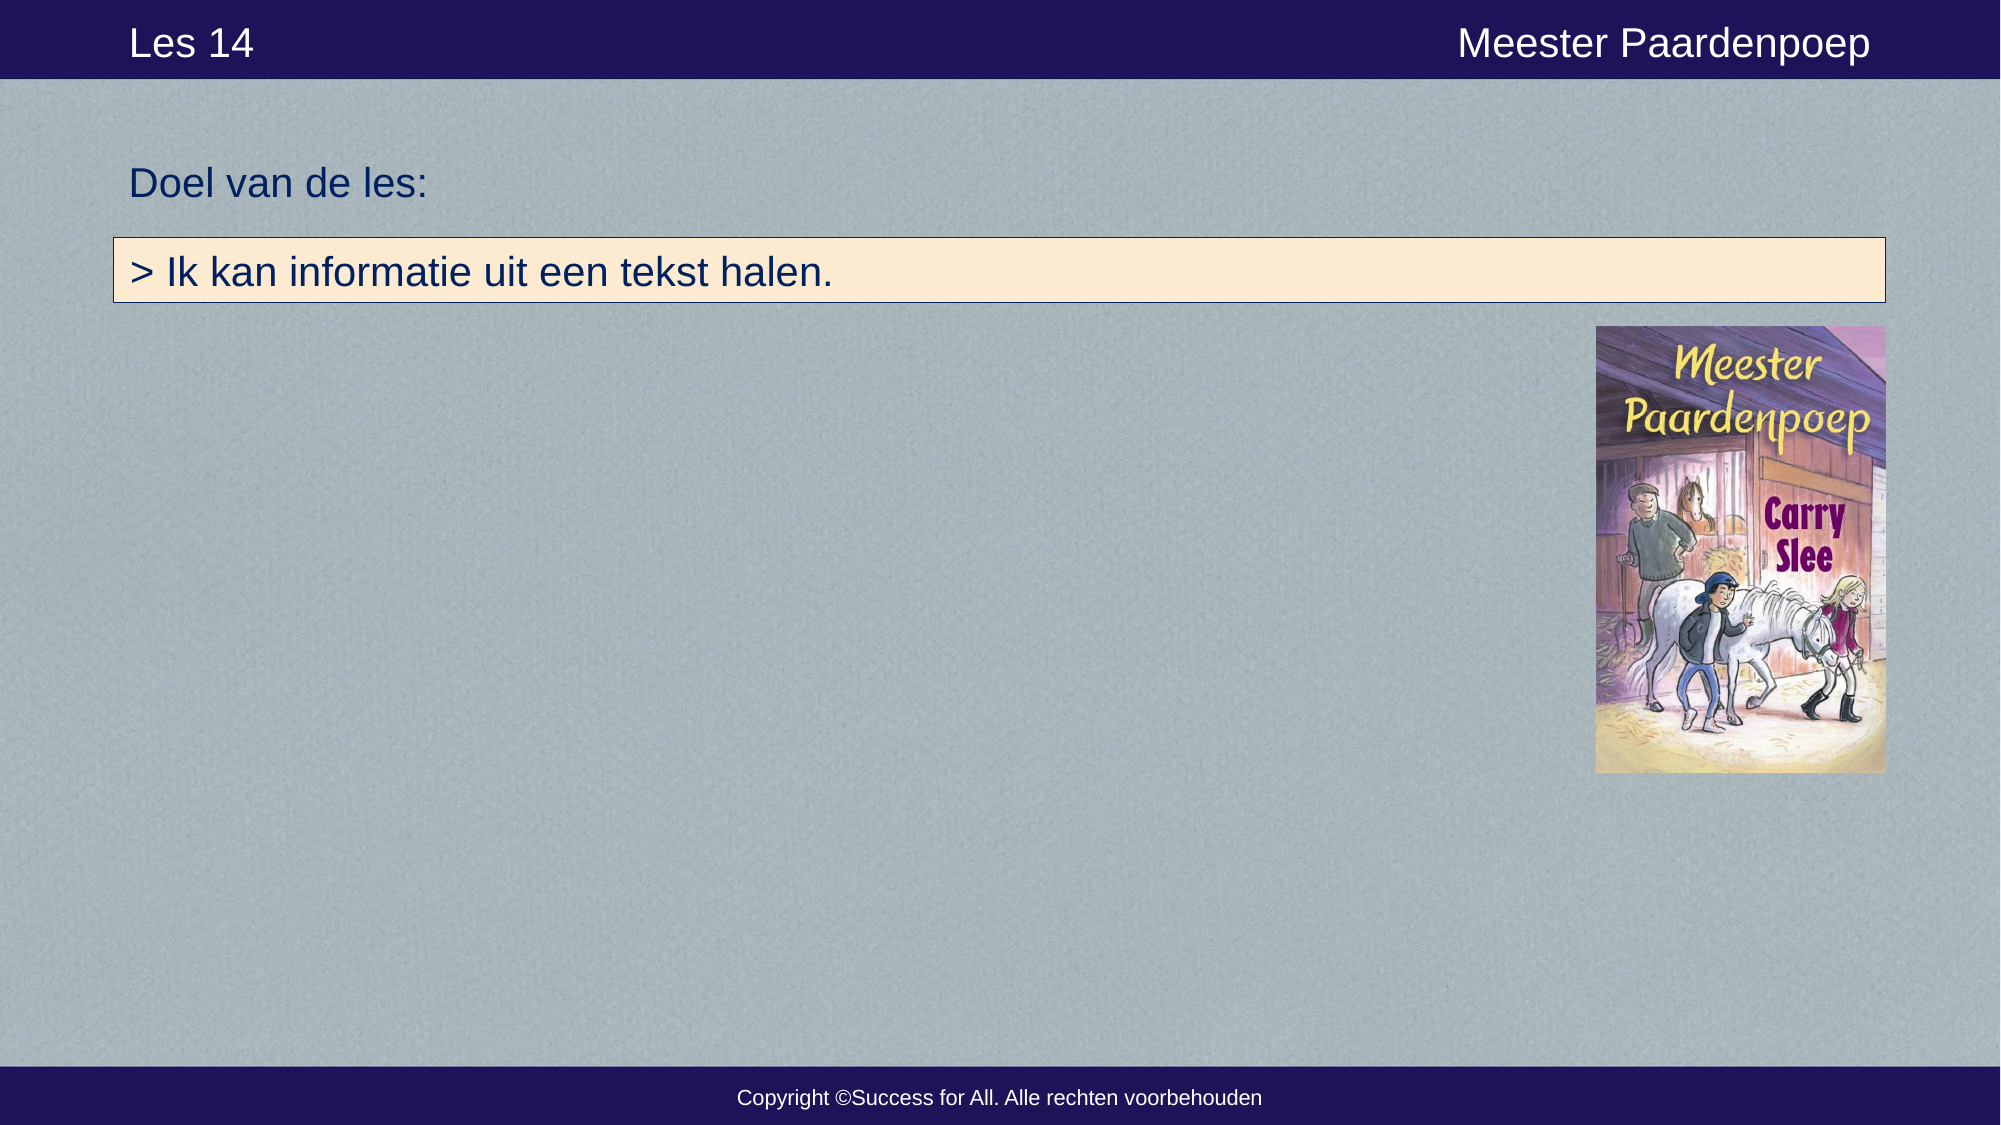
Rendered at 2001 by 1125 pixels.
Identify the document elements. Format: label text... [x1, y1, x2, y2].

text_box Les 14 [114, 8, 354, 73]
text_box Meester Paardenpoep [999, 8, 1886, 73]
picture [0, 0, 2001, 1125]
text_box > Ik kan informatie uit een tekst halen. [113, 237, 1886, 303]
text_box Doel van de les: [113, 148, 1635, 214]
text_box Copyright ©Success for All. Alle rechten voorbehouden [0, 1076, 2000, 1125]
